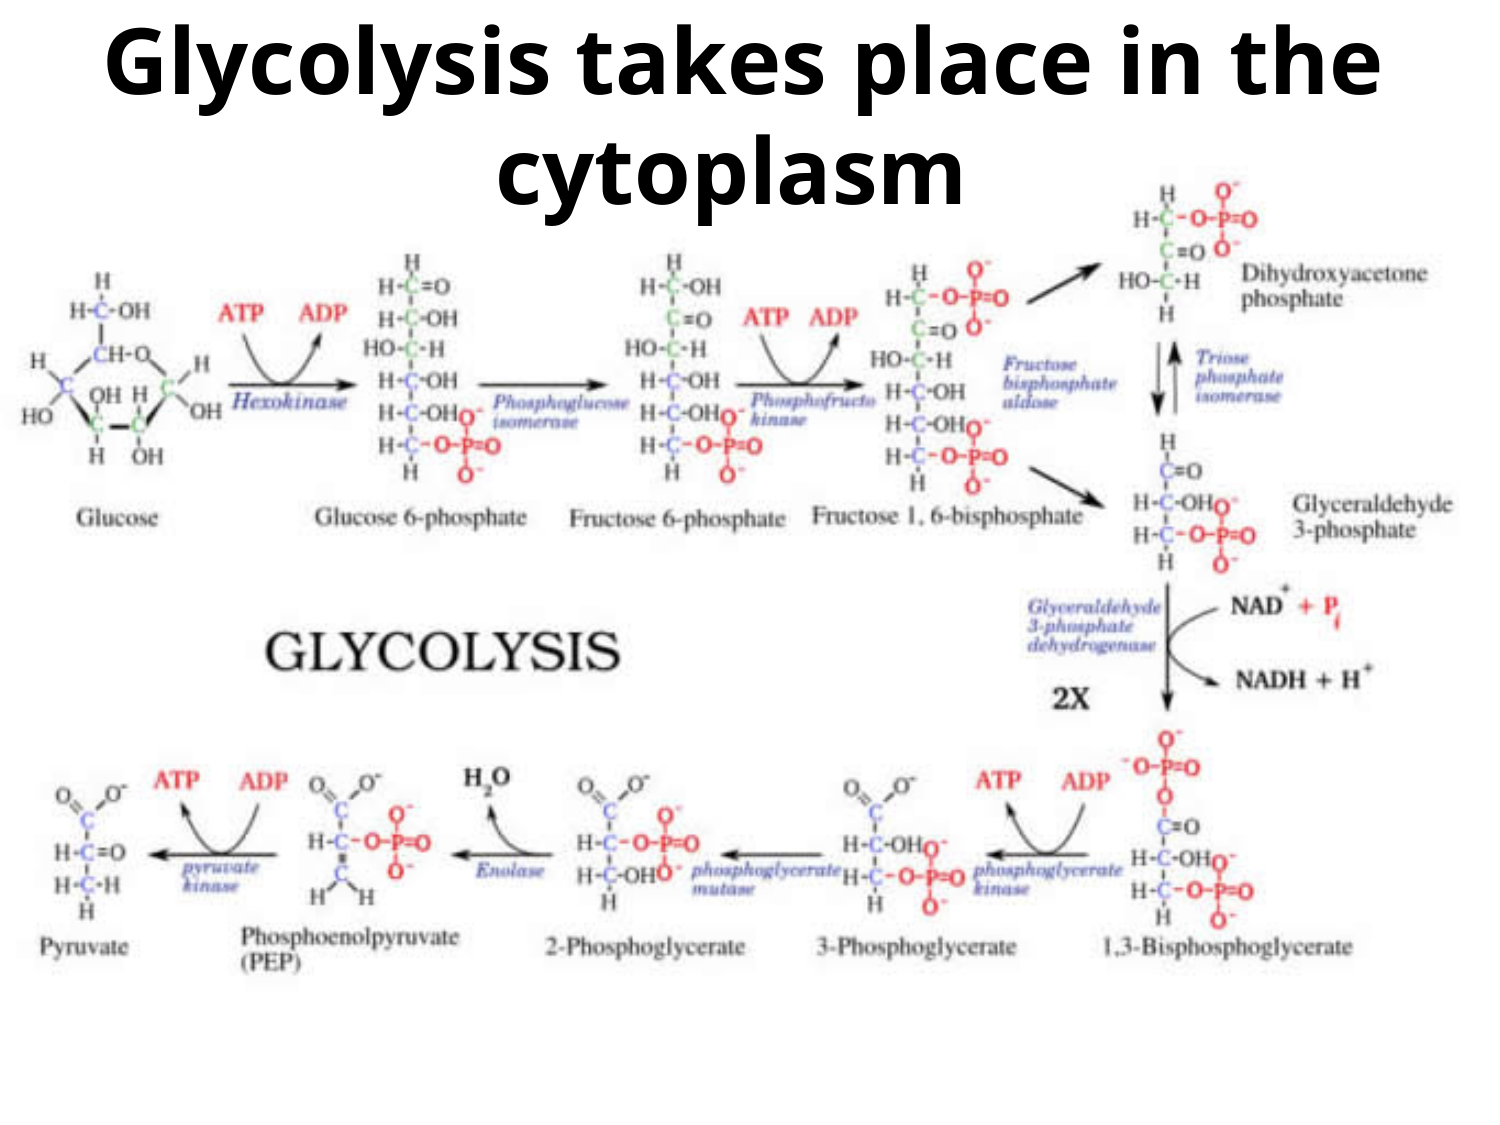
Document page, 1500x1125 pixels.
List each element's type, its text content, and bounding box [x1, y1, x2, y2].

title Glycolysis takes place in the cytoplasm [62, 37, 1426, 148]
picture [0, 149, 1486, 1076]
